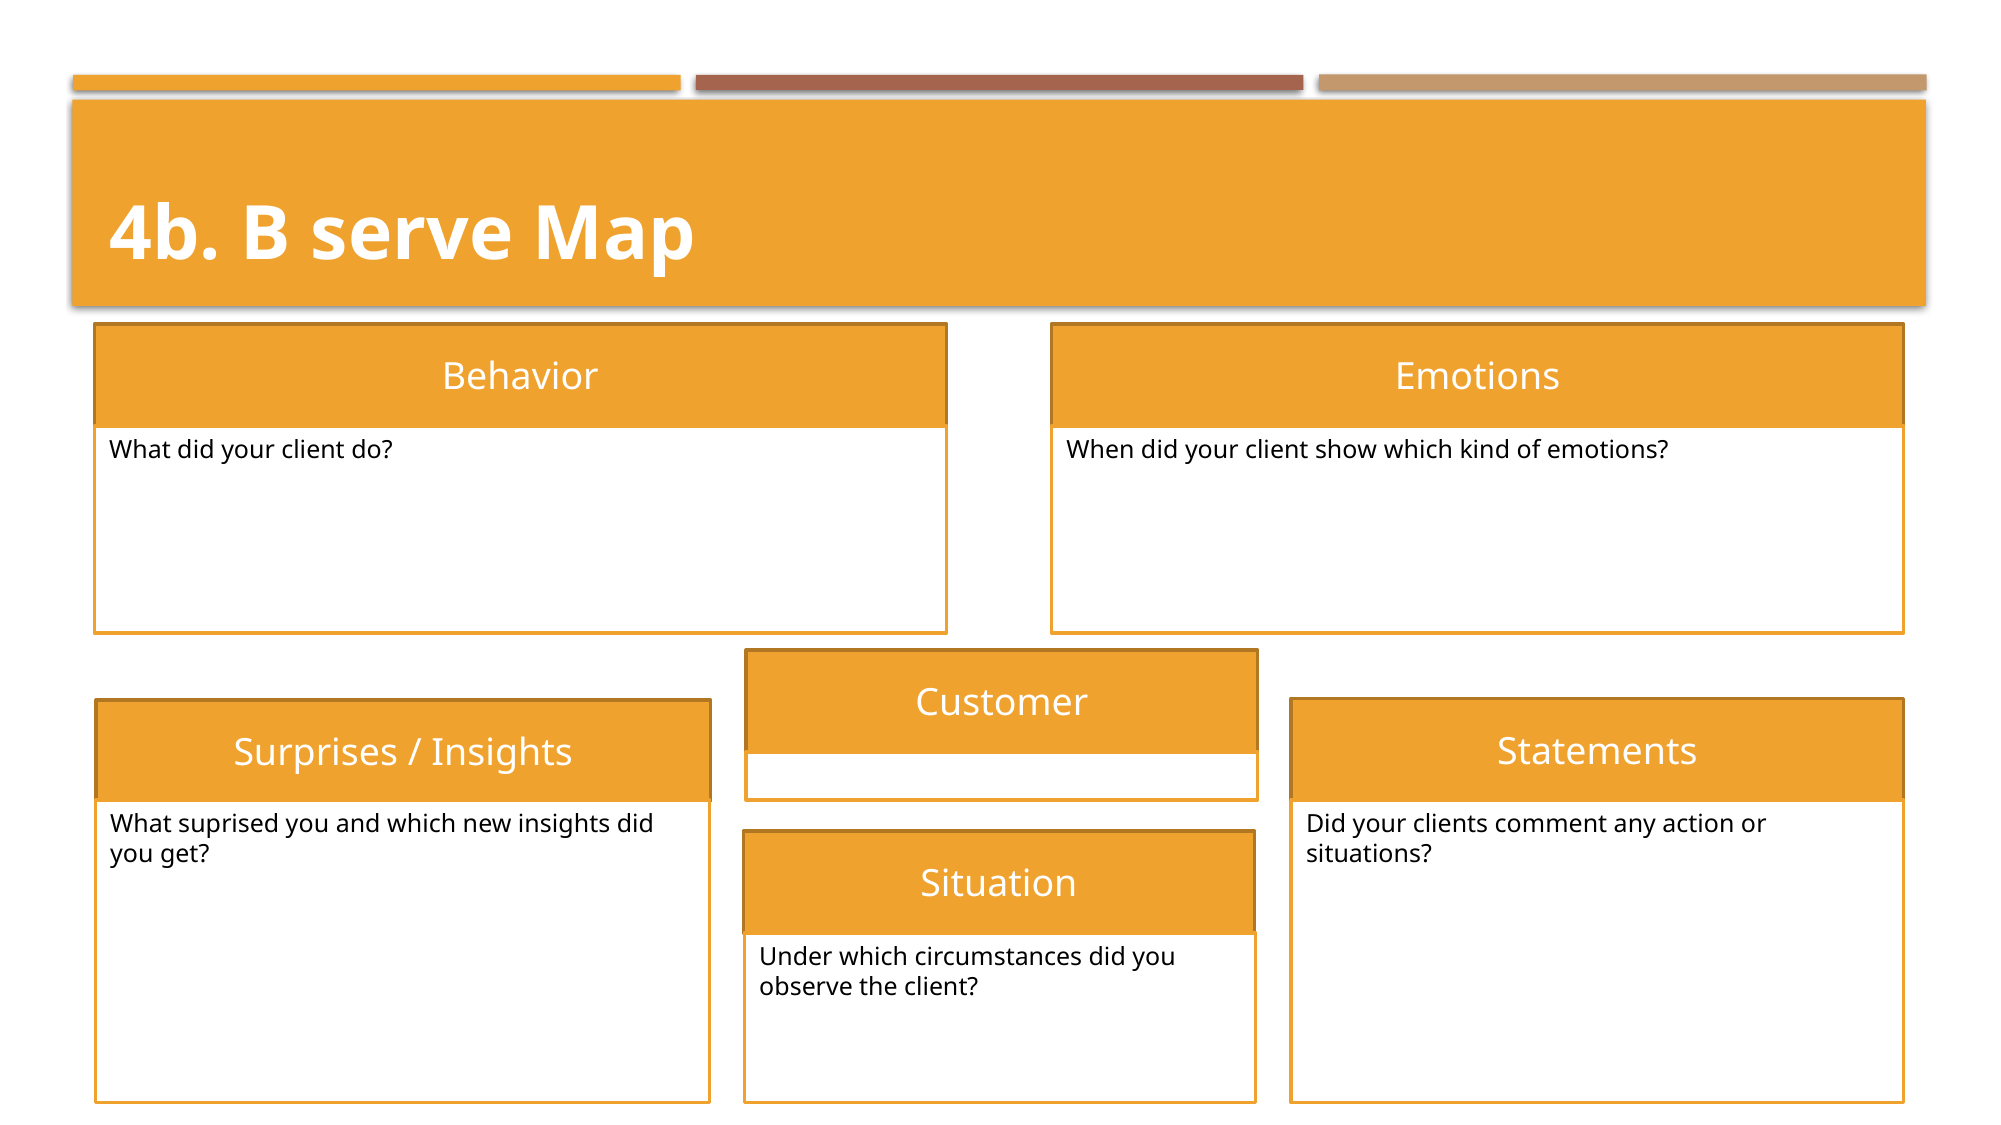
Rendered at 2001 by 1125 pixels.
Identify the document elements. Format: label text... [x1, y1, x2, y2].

text_box When did your client show which kind of emotions? [1050, 424, 1905, 635]
text_box Surprises / Insights [94, 698, 712, 803]
text_box What suprised you and which new insights did you get? [94, 798, 711, 1104]
text_box What did your client do? [93, 424, 948, 635]
text_box Under which circumstances did you observe the client? [743, 931, 1257, 1104]
text_box Behavior [93, 322, 948, 424]
text_box [744, 750, 1259, 802]
text_box Statements [1289, 697, 1905, 798]
text_box Situation [742, 829, 1256, 935]
text_box Emotions [1050, 322, 1905, 424]
title 4b. B serve Map [94, 119, 1904, 282]
text_box Did your clients comment any action or situations? [1289, 798, 1905, 1104]
text_box Customer [744, 648, 1259, 750]
